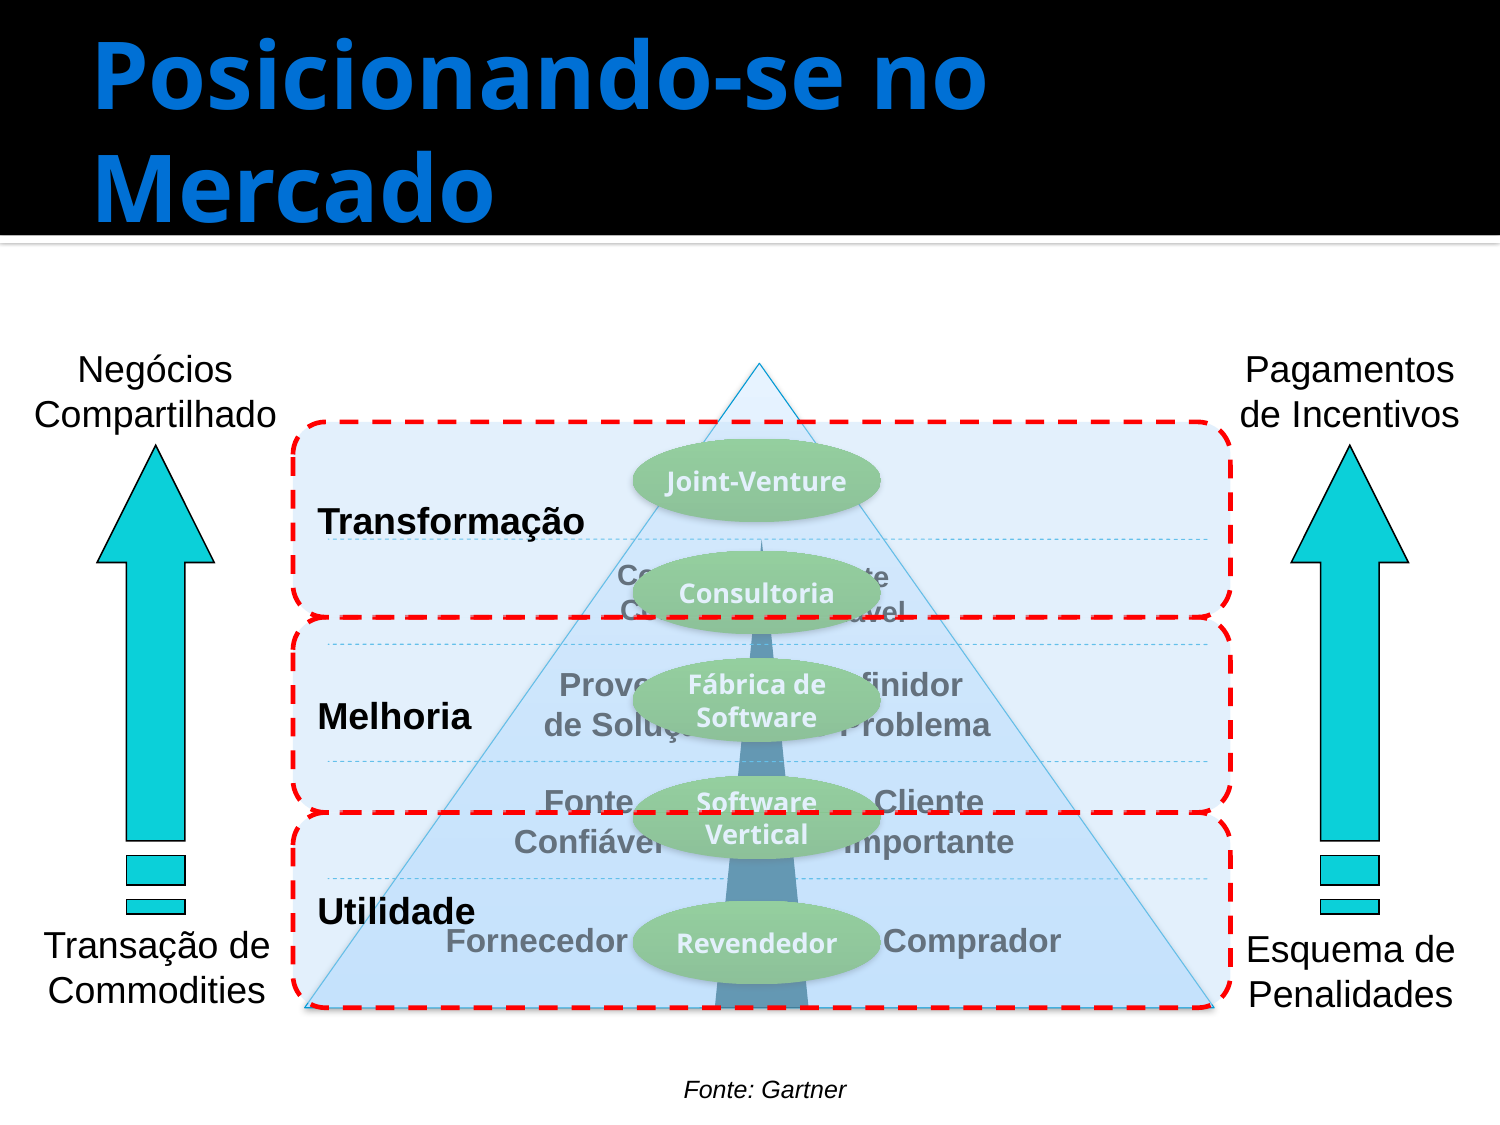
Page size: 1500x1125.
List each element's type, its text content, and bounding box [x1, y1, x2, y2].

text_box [292, 421, 1231, 1008]
title Posicionando-se no Mercado [75, 25, 1425, 231]
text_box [1223, 337, 1477, 1025]
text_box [11, 337, 299, 1021]
text_box Fonte: Gartner [668, 1066, 862, 1112]
text_box [718, 362, 800, 420]
